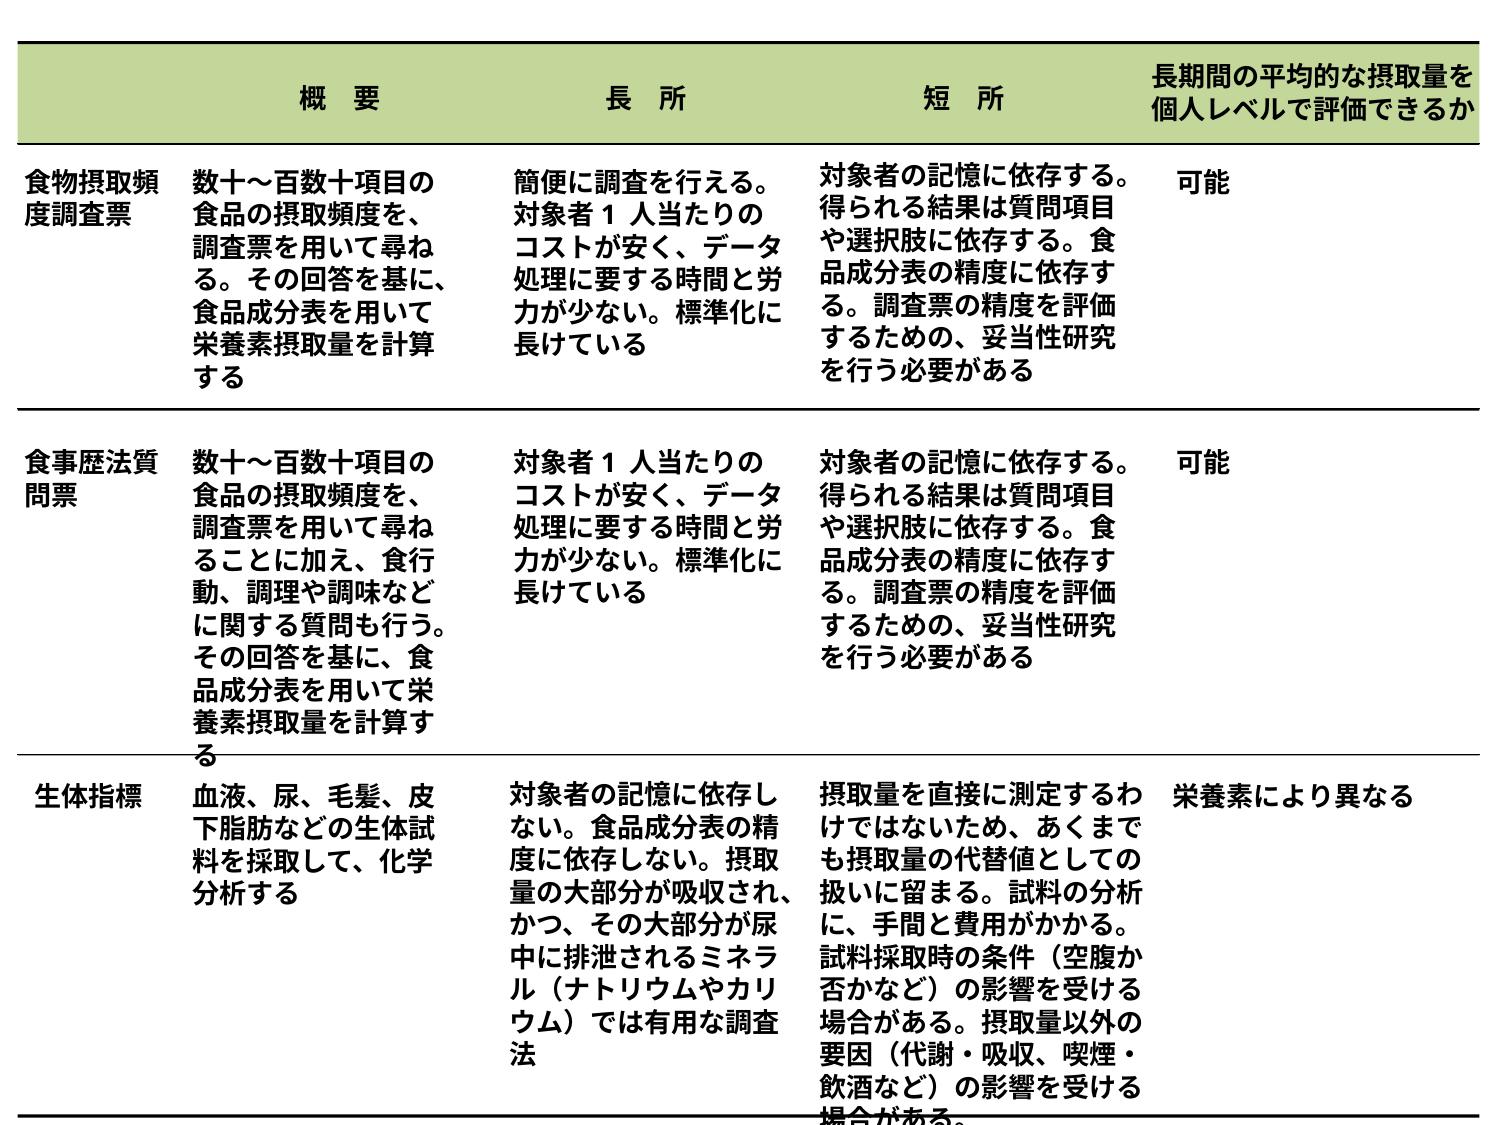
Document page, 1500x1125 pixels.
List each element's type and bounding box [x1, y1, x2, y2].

text_box [17, 40, 1497, 1118]
